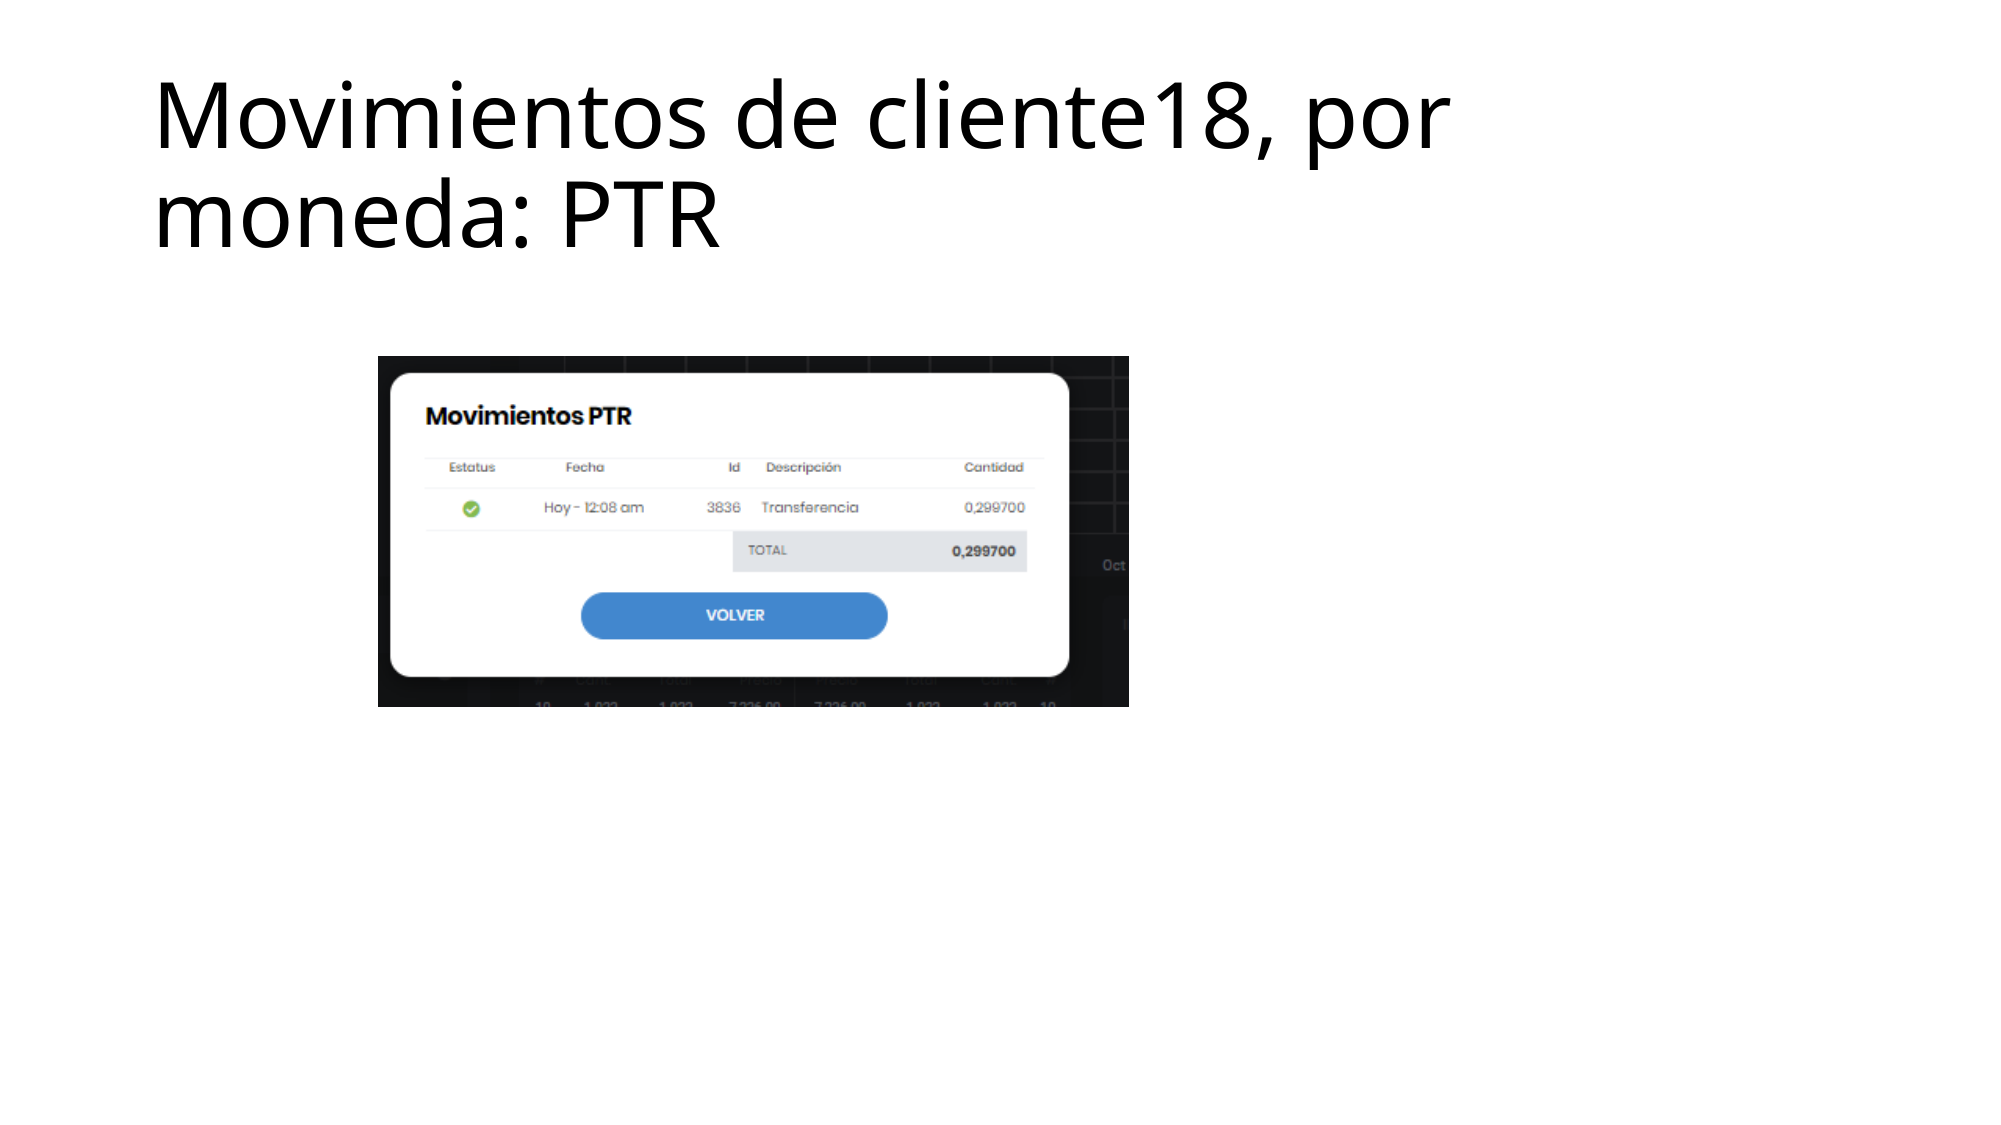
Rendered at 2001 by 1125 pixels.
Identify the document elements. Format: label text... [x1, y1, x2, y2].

picture [378, 356, 1129, 707]
title Movimientos de cliente18, por moneda: PTR [137, 59, 1863, 278]
